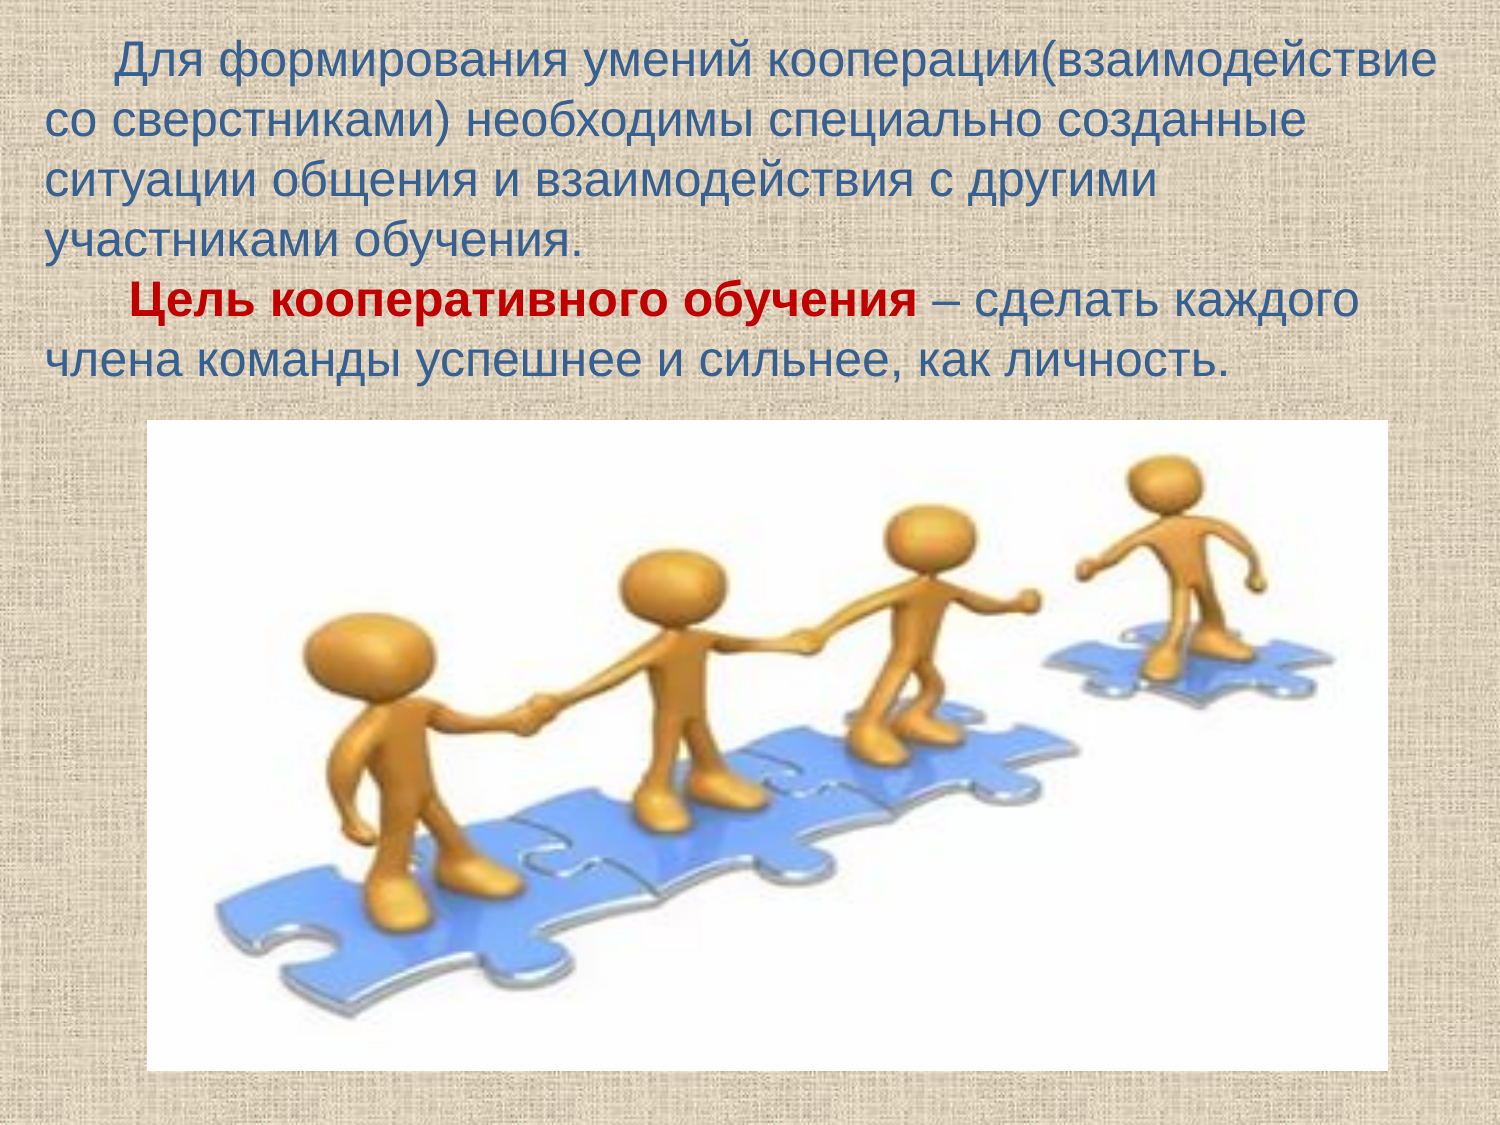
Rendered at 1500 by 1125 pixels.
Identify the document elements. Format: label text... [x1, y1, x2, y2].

text_box Для формирования умений кооперации(взаимодействие со сверстниками) необходимы специально созданные ситуации общения и взаимодействия с другими участниками обучения. Цель кооперативного обучения – сделать каждого члена команды успешнее и сильнее, как личность. [29, 19, 1457, 395]
picture [0, 0, 1500, 1125]
